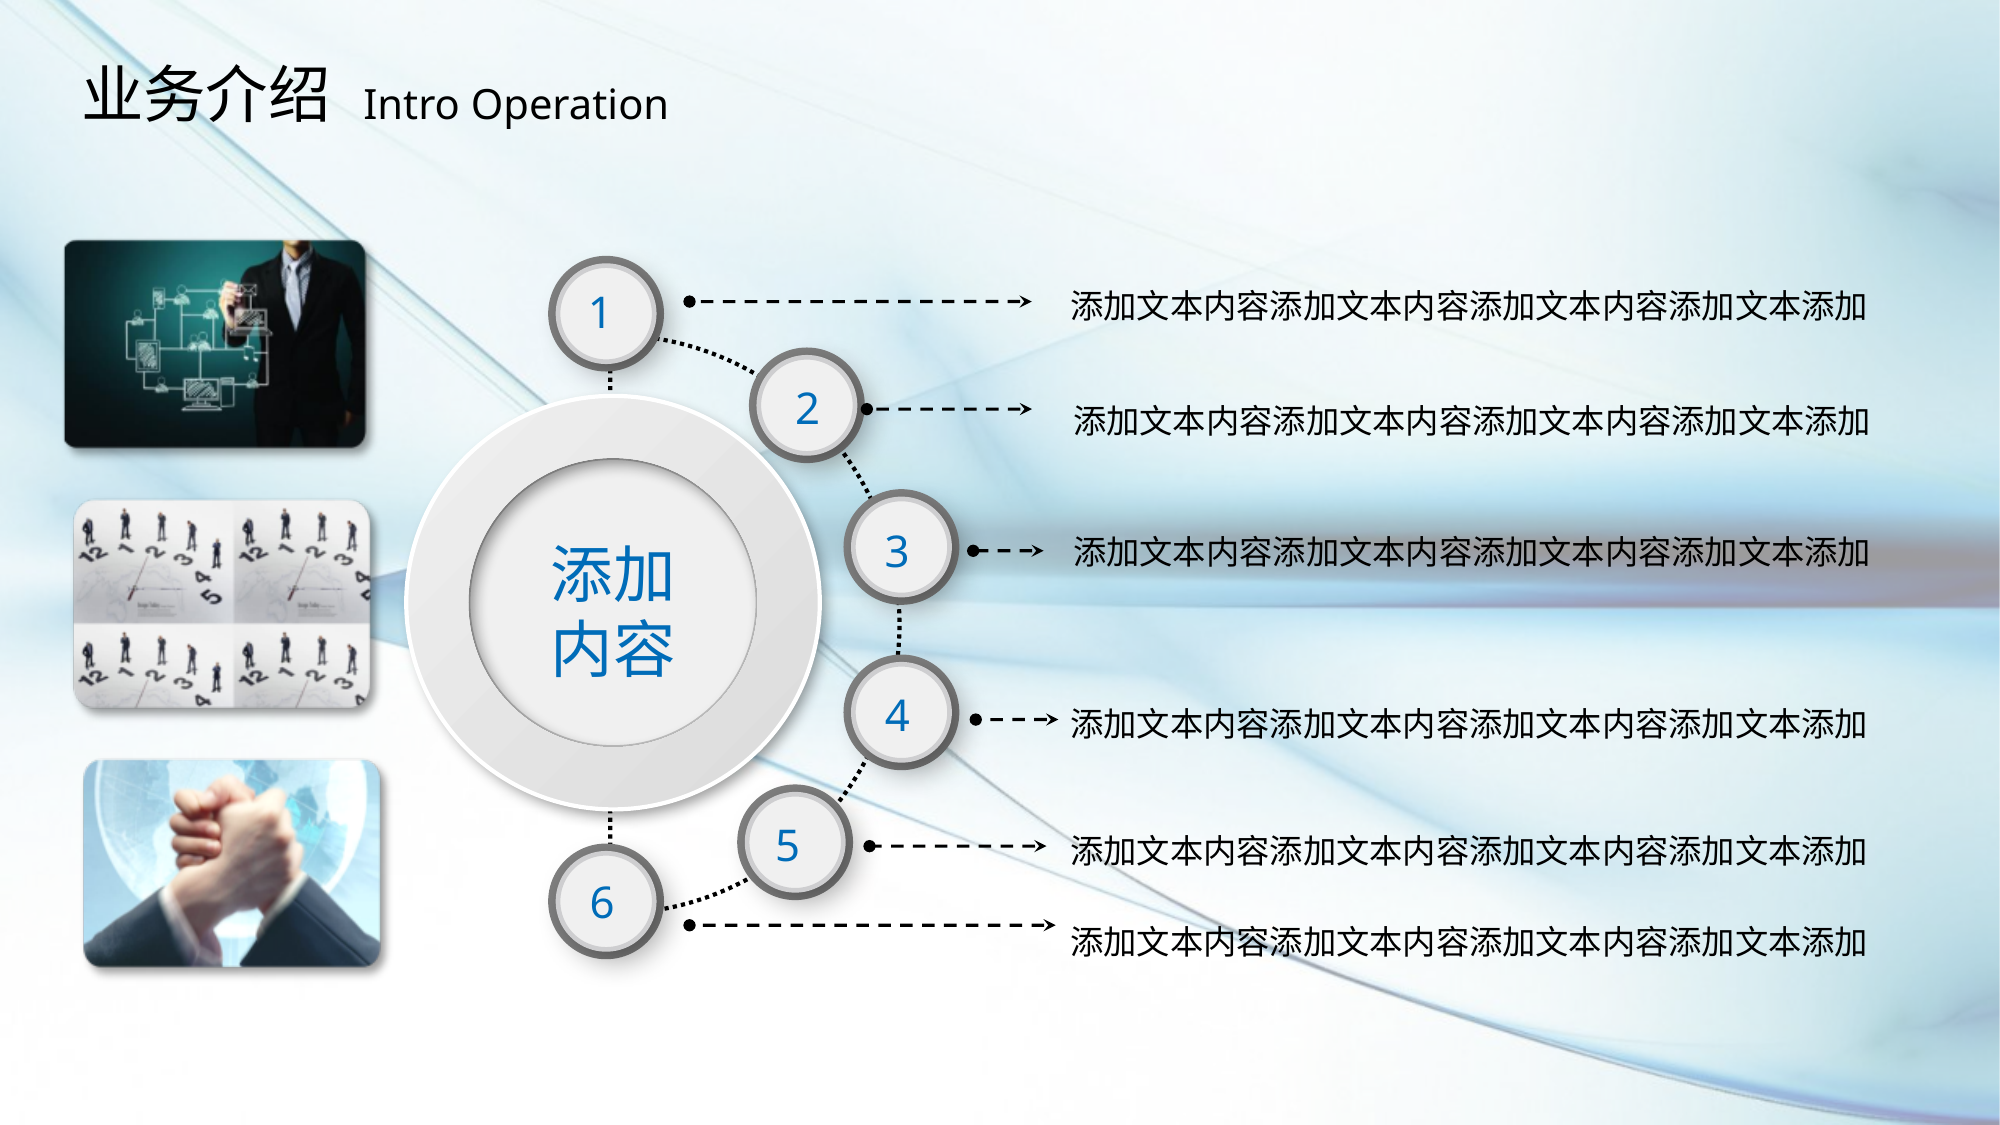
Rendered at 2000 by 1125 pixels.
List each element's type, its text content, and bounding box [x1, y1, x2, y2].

text_box 添加文本内容添加文本内容添加文本内容添加文本添加 [1055, 676, 1931, 751]
text_box [610, 831, 731, 905]
text_box [1031, 544, 1044, 557]
text_box 添加文本内容添加文本内容添加文本内容添加文本添加 [1055, 258, 1931, 333]
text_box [547, 255, 673, 389]
text_box [1043, 919, 1055, 932]
text_box 业务介绍 [69, 48, 343, 135]
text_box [54, 231, 385, 469]
text_box [1019, 295, 1032, 308]
text_box Intro Operation [341, 72, 692, 134]
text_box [547, 842, 673, 977]
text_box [736, 783, 862, 918]
text_box [825, 489, 900, 781]
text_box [842, 653, 968, 788]
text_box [405, 395, 821, 824]
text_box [75, 750, 398, 988]
text_box 添加文本内容添加文本内容添加文本内容添加文本添加 [1058, 372, 1933, 448]
text_box [1019, 402, 1032, 416]
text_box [748, 346, 873, 481]
text_box 添加文本内容添加文本内容添加文本内容添加文本添加 [1055, 802, 1931, 878]
text_box [1045, 713, 1055, 726]
text_box 添加文本内容添加文本内容添加文本内容添加文本添加 [1055, 893, 1931, 969]
text_box [1034, 839, 1047, 853]
text_box [675, 343, 743, 394]
text_box 添加文本内容添加文本内容添加文本内容添加文本添加 [1058, 503, 1933, 579]
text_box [842, 488, 968, 622]
text_box [866, 839, 880, 853]
text_box [683, 295, 698, 308]
text_box [683, 919, 699, 932]
text_box [972, 713, 982, 726]
text_box [972, 544, 980, 558]
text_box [66, 491, 389, 729]
